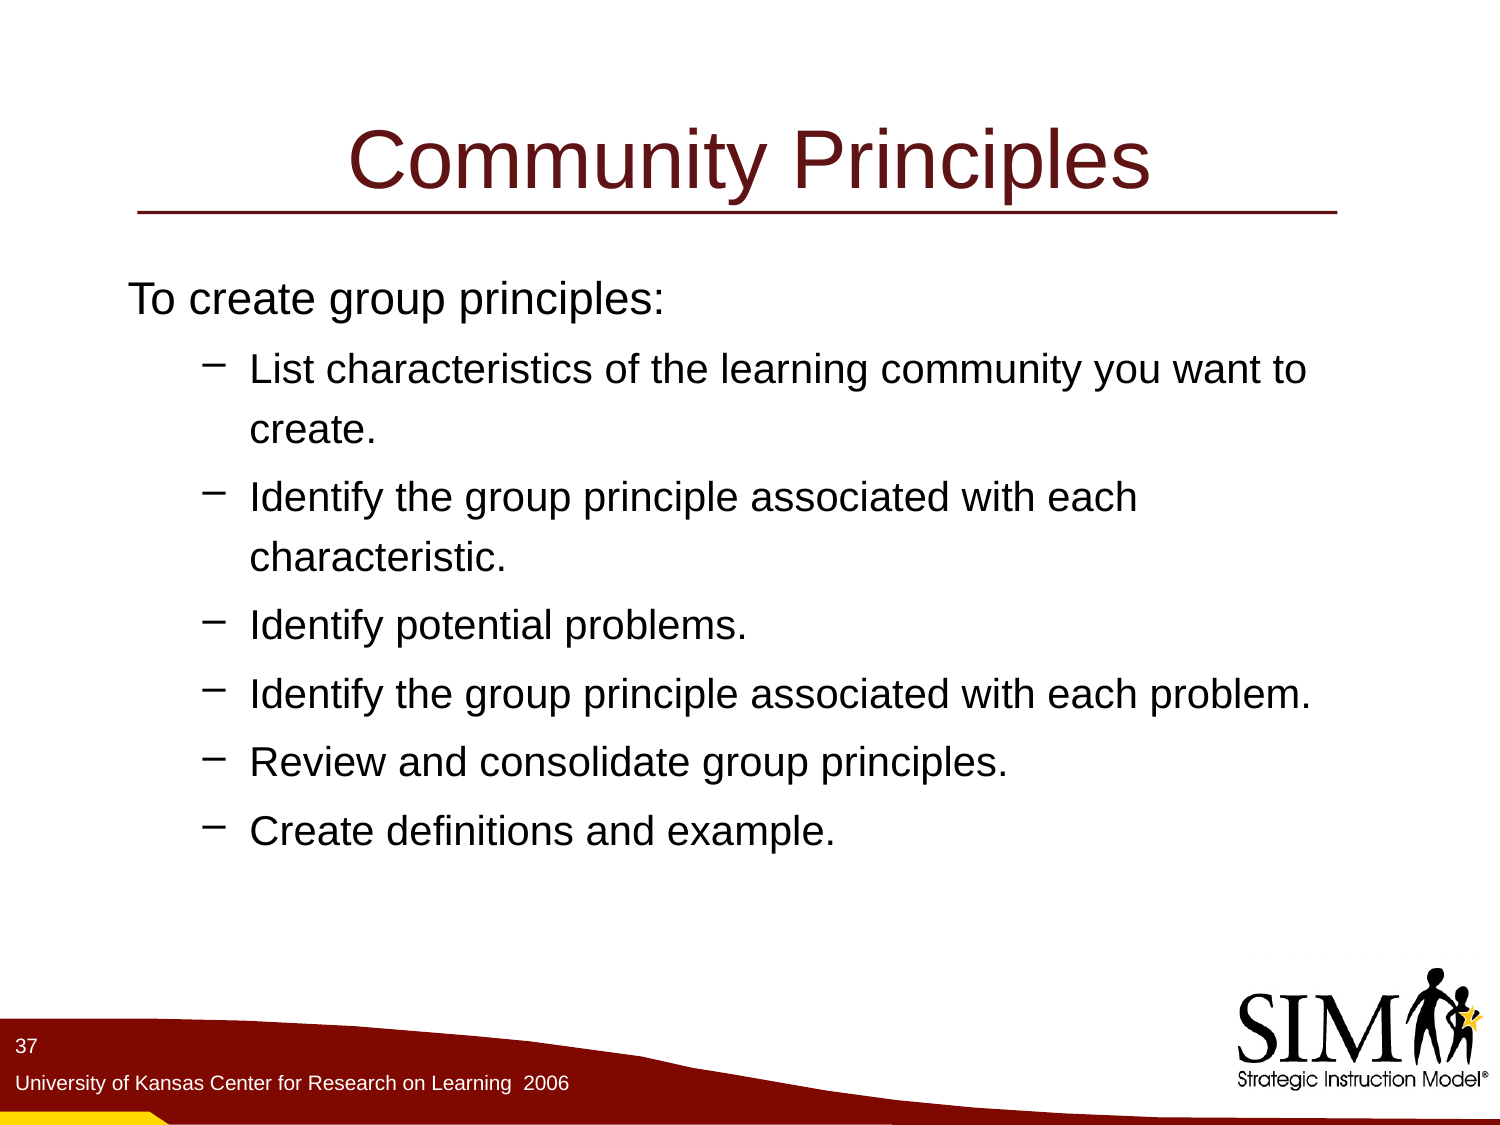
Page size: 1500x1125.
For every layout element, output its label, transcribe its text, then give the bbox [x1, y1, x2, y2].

slide_number 37 [0, 1024, 313, 1062]
list To create group principles: List characteristics of the learning community you want to create. Identify the group principle associated with each characteristic. Identify potential problems. Identify the group principle associated with each problem. Review and consolidate group principles. Create definitions and example. [112, 249, 1388, 901]
footer University of Kansas Center for Research on Learning 2006 [0, 1062, 626, 1101]
picture [1231, 954, 1497, 1106]
title Community Principles [112, 74, 1388, 213]
